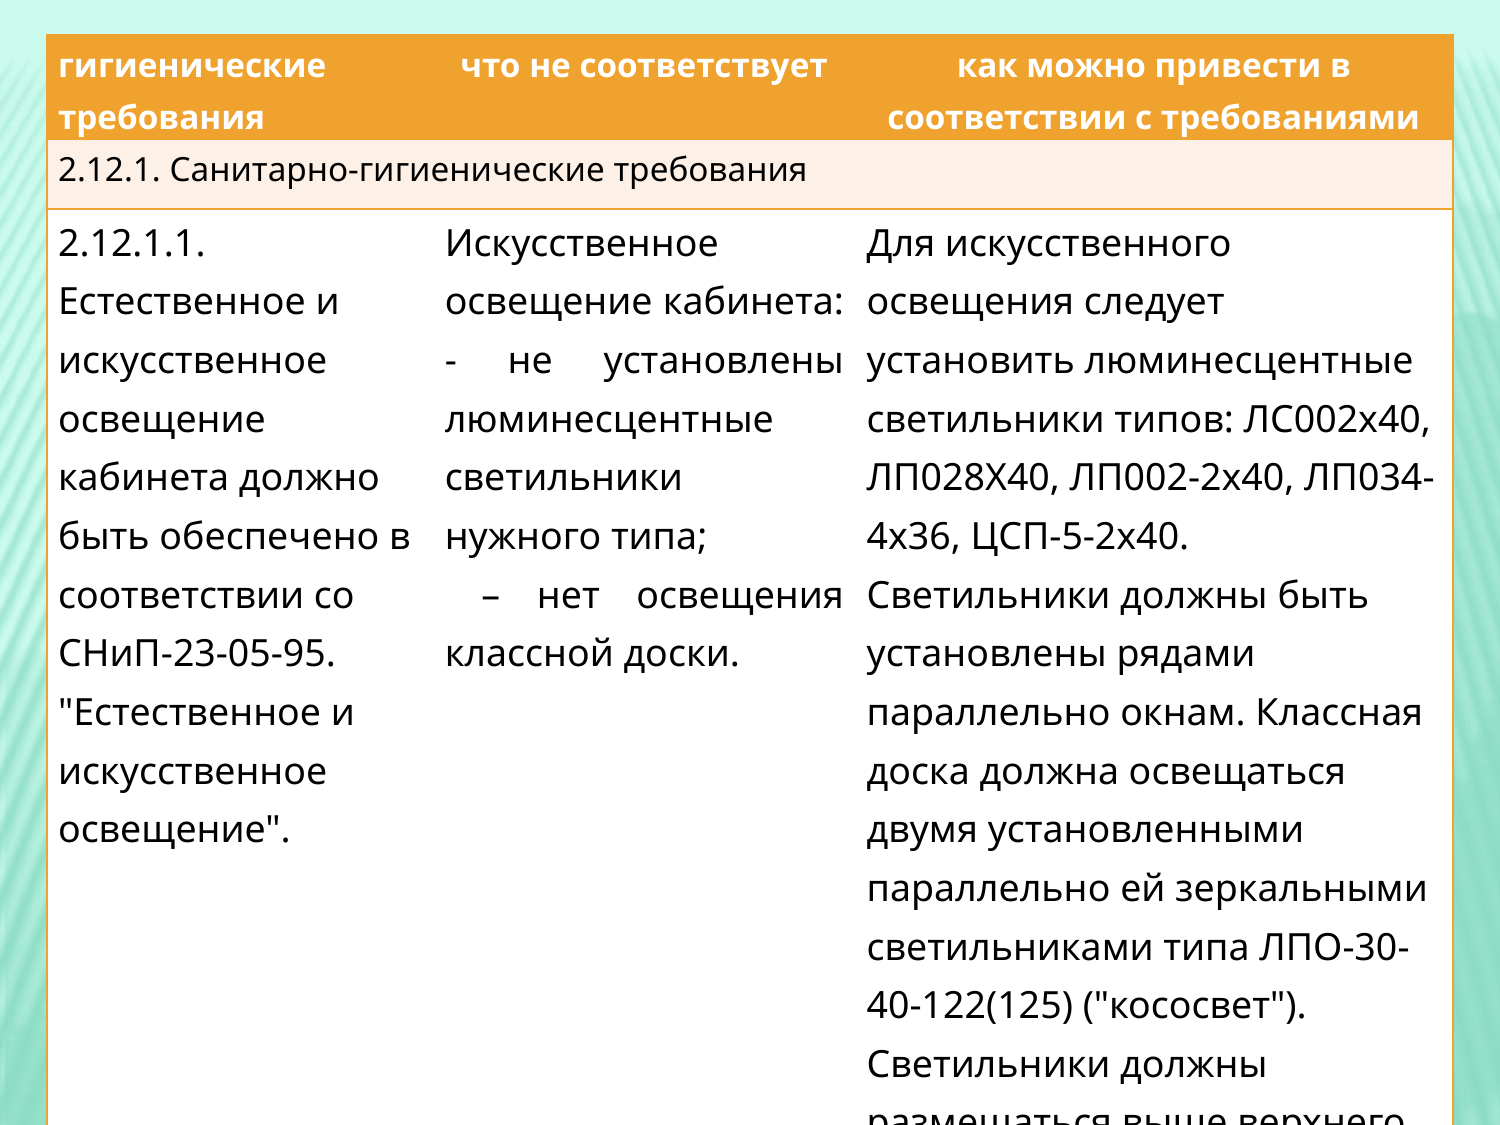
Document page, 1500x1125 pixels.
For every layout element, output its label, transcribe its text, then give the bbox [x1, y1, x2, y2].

table_cell Для искусственного освещения следует установить люминесцентные светильники типов: ЛС002х40, ЛП028Х40, ЛП002-2х40, ЛП034-4х36, ЦСП-5-2х40. Светильники должны быть установлены рядами параллельно окнам. Классная доска должна освещаться двумя установленными параллельно ей зеркальными светильниками типа ЛПО-30-40-122(125) ("кососвет"). Светильники должны размещаться выше верхнего края доски на 0,3 м и на 0,6 м в сторону класса перед доской. [855, 210, 1452, 1125]
table_cell Искусственное освещение кабинета: - не установлены люминесцентные светильники нужного типа; – нет освещения классной доски. [434, 210, 855, 1125]
table_cell 2.12.1.1. Естественное и искусственное освещение кабинета должно быть обеспечено в соответствии со СНиП-23-05-95. "Естественное и искусственное освещение". [48, 210, 434, 1125]
table_cell 2.12.1. Санитарно-гигиенические требования [48, 140, 1452, 208]
table_header что не соответствует [434, 36, 855, 138]
table_header как можно привести в соответствии с требованиями [855, 36, 1452, 138]
table_header гигиенические требования [48, 36, 434, 138]
